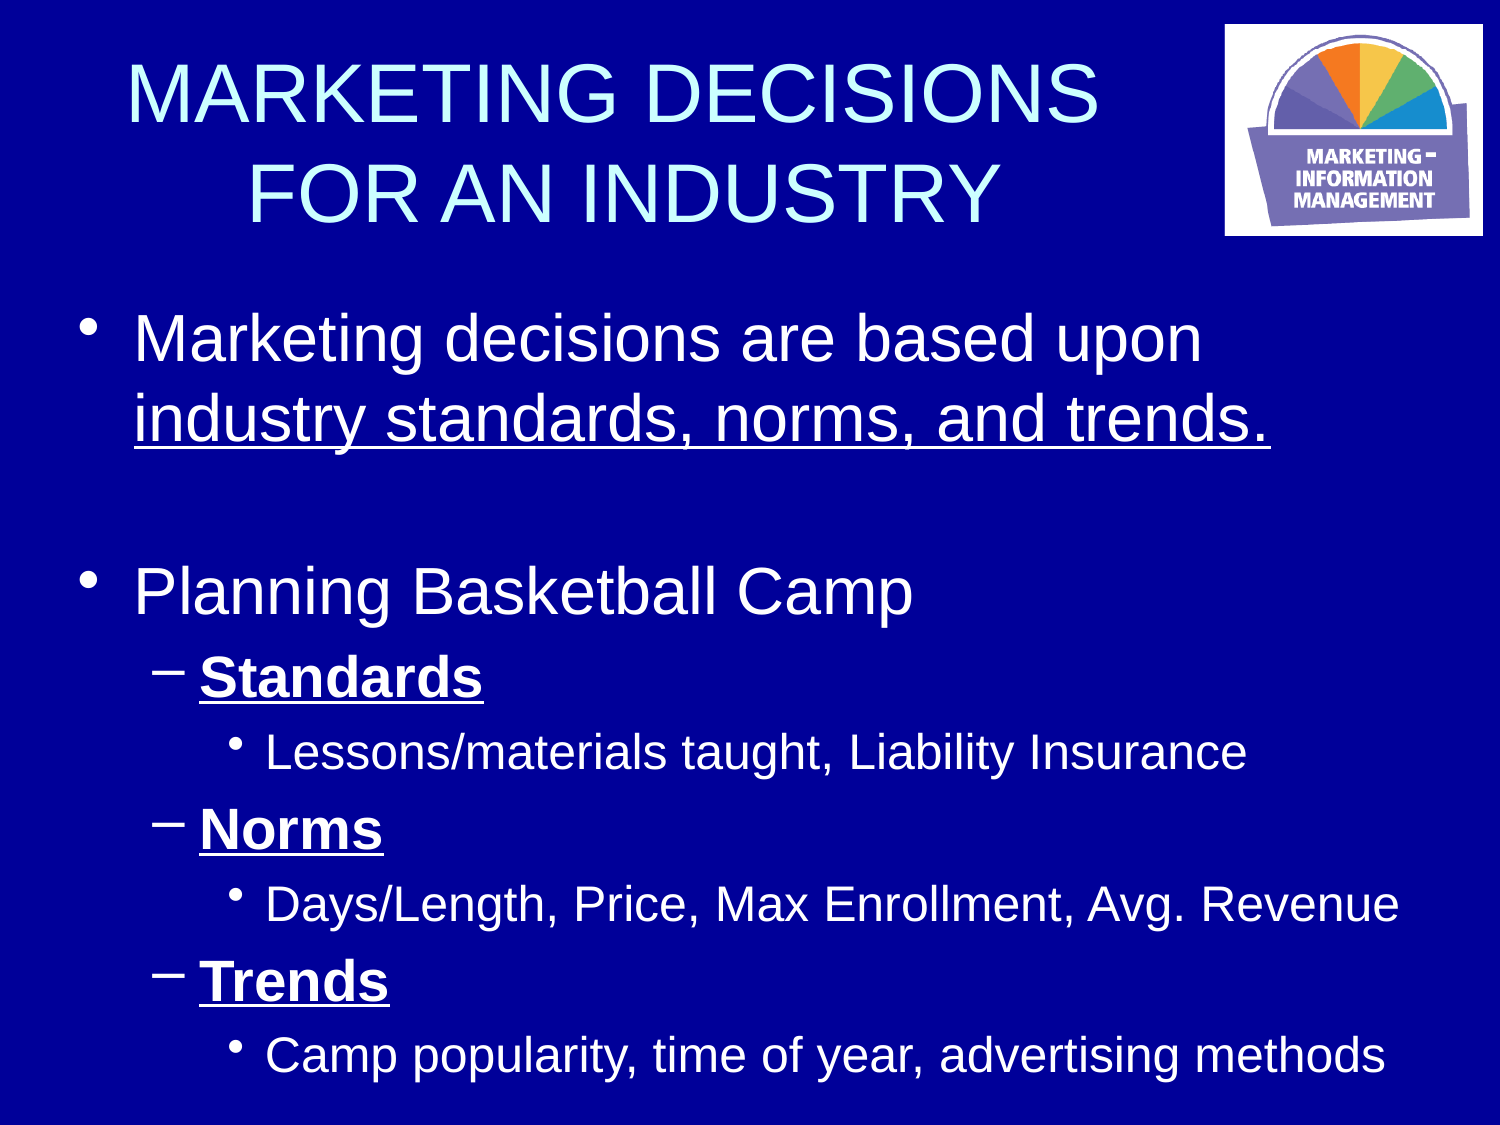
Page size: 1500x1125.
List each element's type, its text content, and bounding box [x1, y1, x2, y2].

list Marketing decisions are based upon industry standards, norms, and trends. Planning Basketball Camp Standards Lessons/materials taught, Liability Insurance Norms Days/Length, Price, Max Enrollment, Avg. Revenue Trends Camp popularity, time of year, advertising methods [62, 287, 1438, 1051]
picture [1224, 24, 1485, 238]
title MARKETING DECISIONS FOR AN INDUSTRY [74, 44, 1176, 233]
